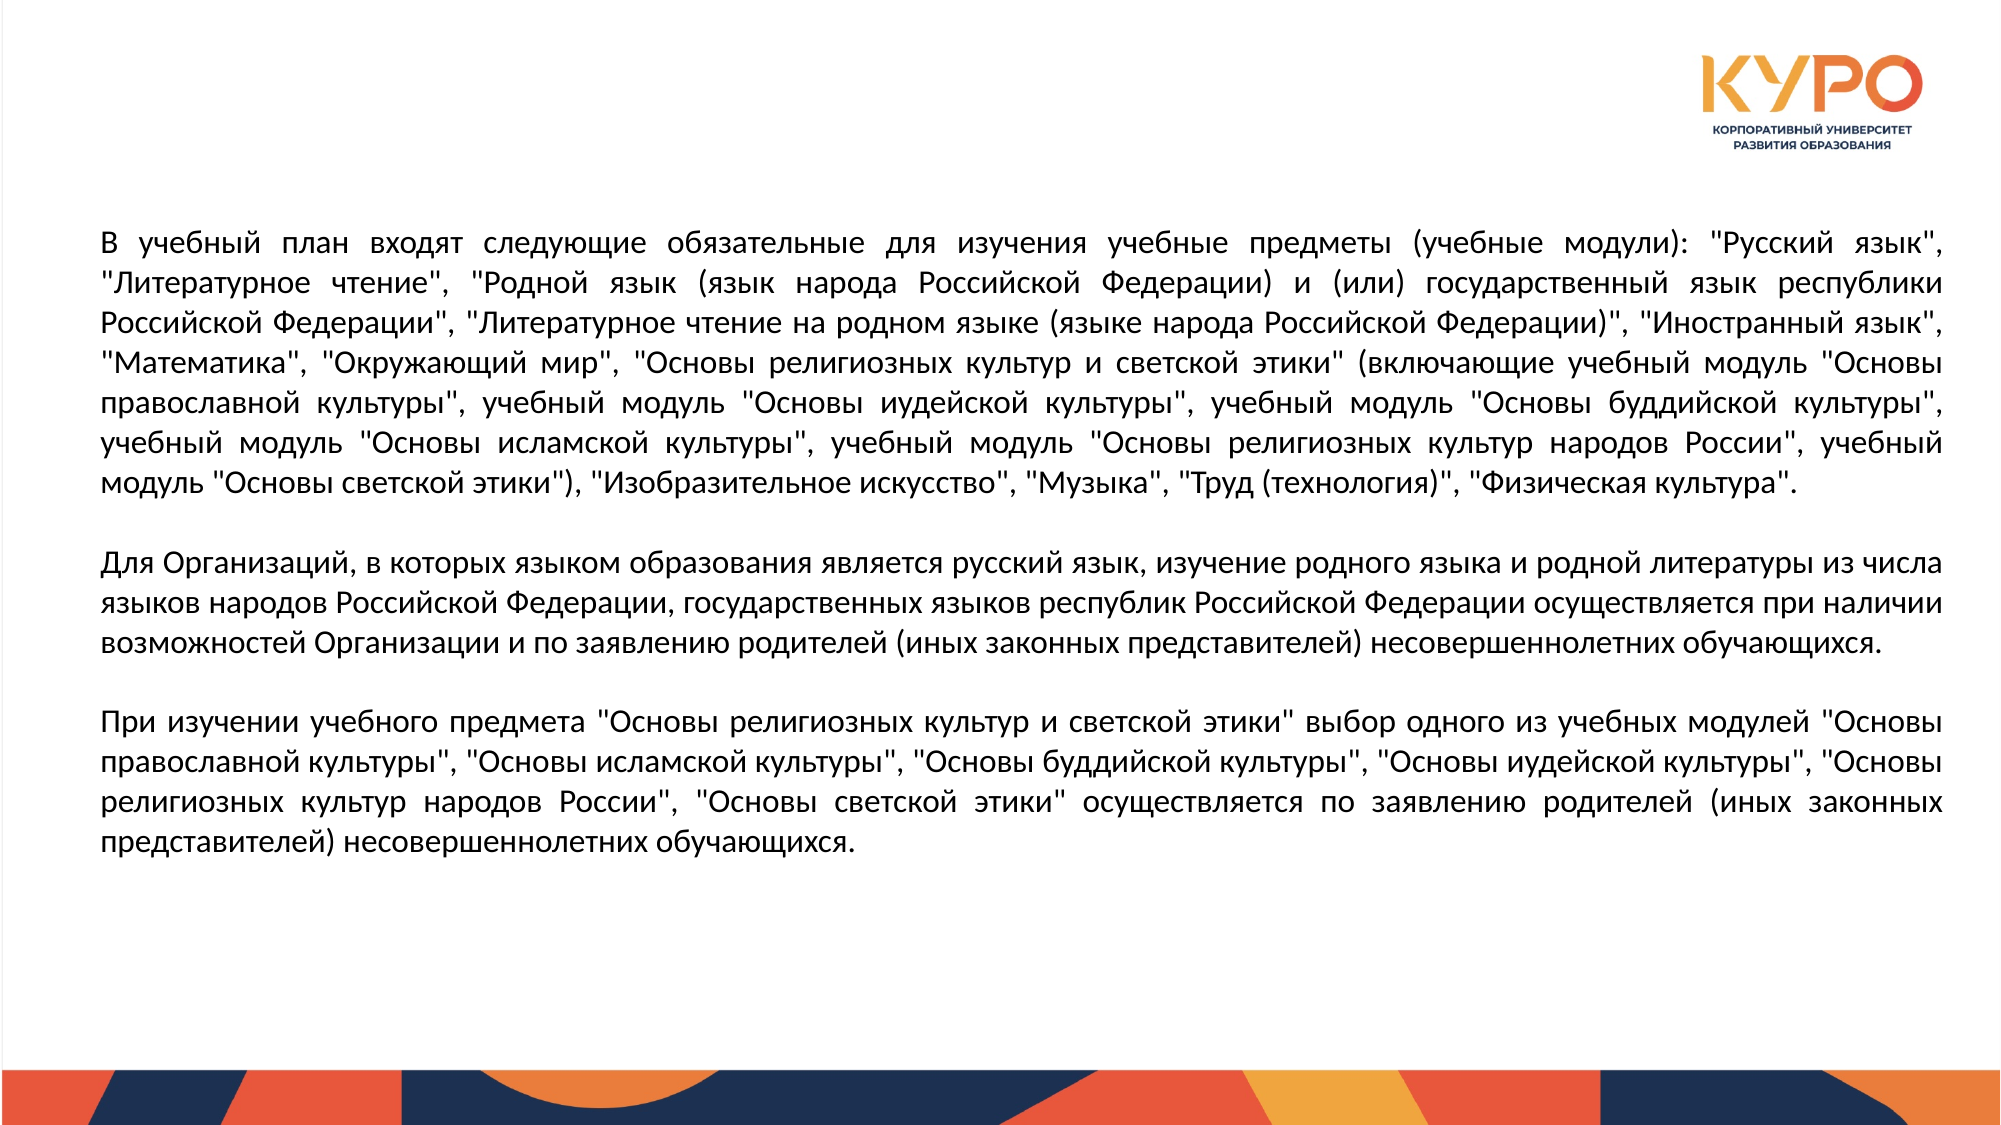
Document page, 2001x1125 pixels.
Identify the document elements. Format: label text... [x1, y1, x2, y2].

picture [0, 0, 2001, 1125]
text_box В учебный план входят следующие обязательные для изучения учебные предметы (учебные модули): "Русский язык", "Литературное чтение", "Родной язык (язык народа Российской Федерации) и (или) государственный язык республики Российской Федерации", "Литературное чтение на родном языке (языке народа Российской Федерации)", "Иностранный язык", "Математика", "Окружающий мир", "Основы религиозных культур и светской этики" (включающие учебный модуль "Основы православной культуры", учебный модуль "Основы иудейской культуры", учебный модуль "Основы буддийской культуры", учебный модуль "Основы исламской культуры", учебный модуль "Основы религиозных культур народов России", учебный модуль "Основы светской этики"), "Изобразительное искусство", "Музыка", "Труд (технология)", "Физическая культура". Для Организаций, в которых языком образования является русский язык, изучение родного языка и родной литературы из числа языков народов Российской Федерации, государственных языков республик Российской Федерации осуществляется при наличии возможностей Организации и по заявлению родителей (иных законных представителей) несовершеннолетних обучающихся. При изучении учебного предмета "Основы религиозных культур и светской этики" выбор одного из учебных модулей "Основы православной культуры", "Основы исламской культуры", "Основы буддийской культуры", "Основы иудейской культуры", "Основы религиозных культур народов России", "Основы светской этики" осуществляется по заявлению родителей (иных законных представителей) несовершеннолетних обучающихся. [85, 213, 1961, 867]
